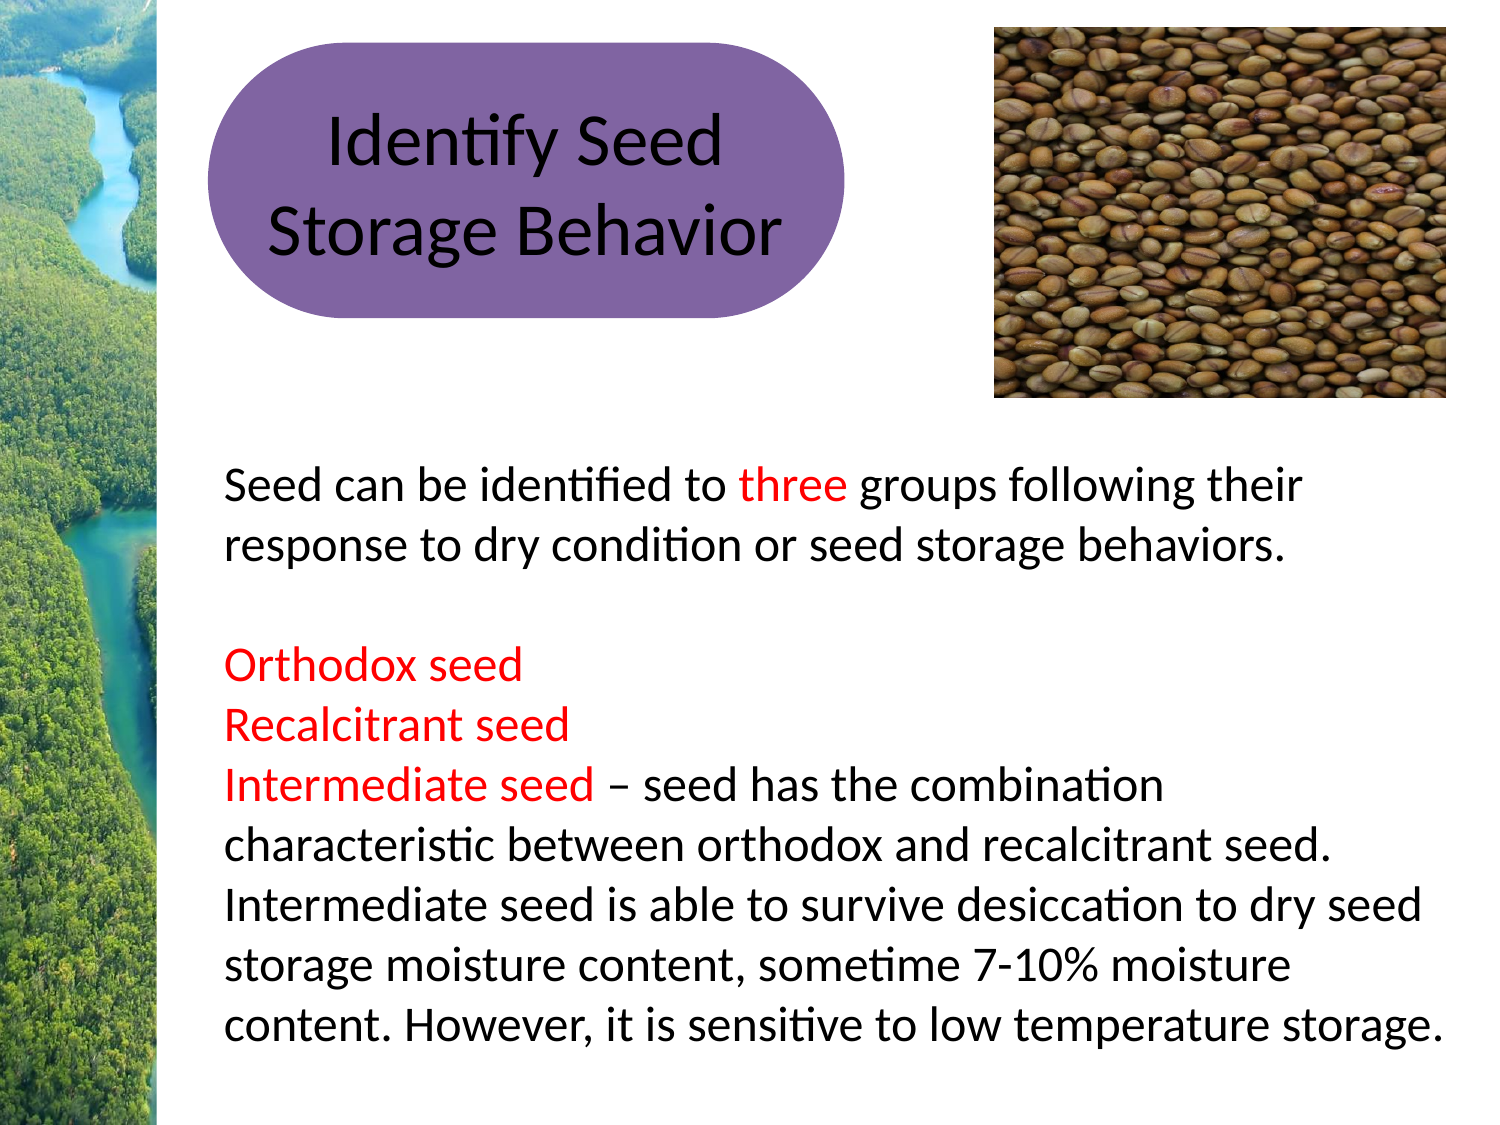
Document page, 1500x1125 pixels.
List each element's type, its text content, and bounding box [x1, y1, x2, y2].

text_box Identify Seed Storage Behavior [207, 42, 845, 319]
text_box Seed can be identified to three groups following their response to dry condition or seed storage behaviors. Orthodox seed Recalcitrant seed Intermediate seed – seed has the combination characteristic between orthodox and recalcitrant seed. Intermediate seed is able to survive desiccation to dry seed storage moisture content, sometime 7-10% moisture content. However, it is sensitive to low temperature storage. [209, 444, 1462, 1060]
picture [994, 27, 1446, 398]
picture [0, 0, 157, 1125]
